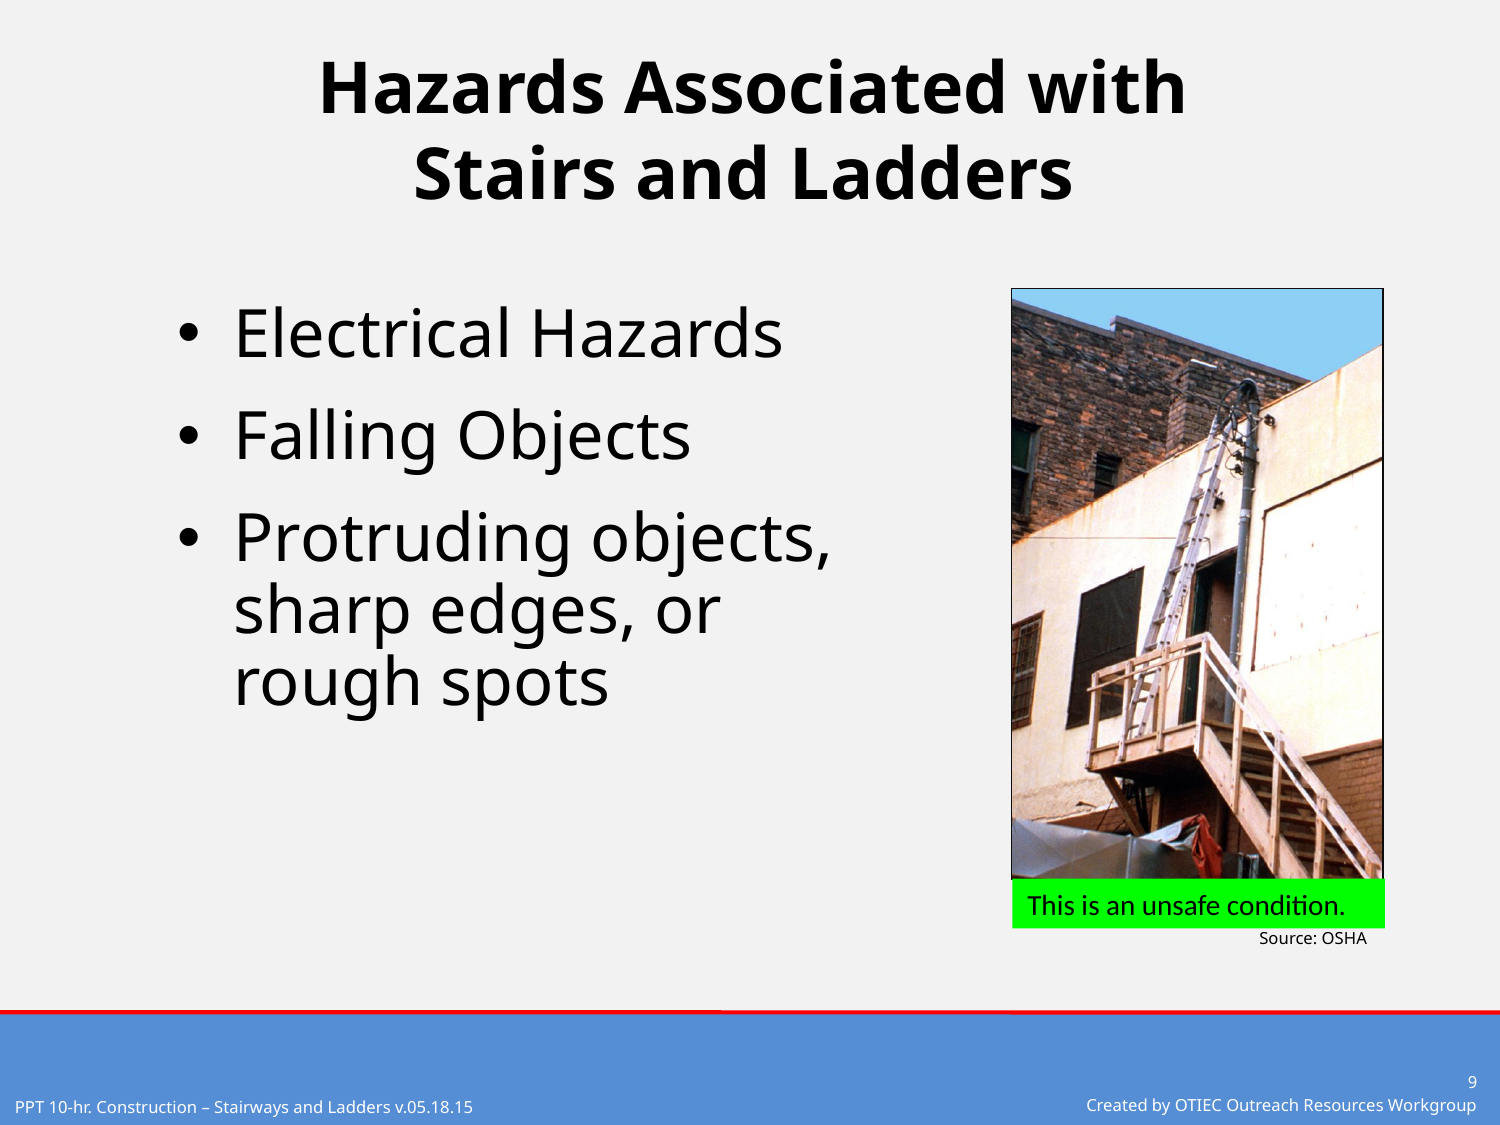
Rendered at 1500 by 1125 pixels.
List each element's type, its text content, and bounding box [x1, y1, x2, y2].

list Electrical Hazards Falling Objects Protruding objects, sharp edges, or rough spots [162, 292, 888, 742]
title Hazards Associated with Stairs and Ladders [87, 34, 1438, 223]
picture [1012, 288, 1383, 879]
text_box Source: OSHA [1090, 929, 1383, 956]
text_box This is an unsafe condition. [1012, 885, 1385, 929]
